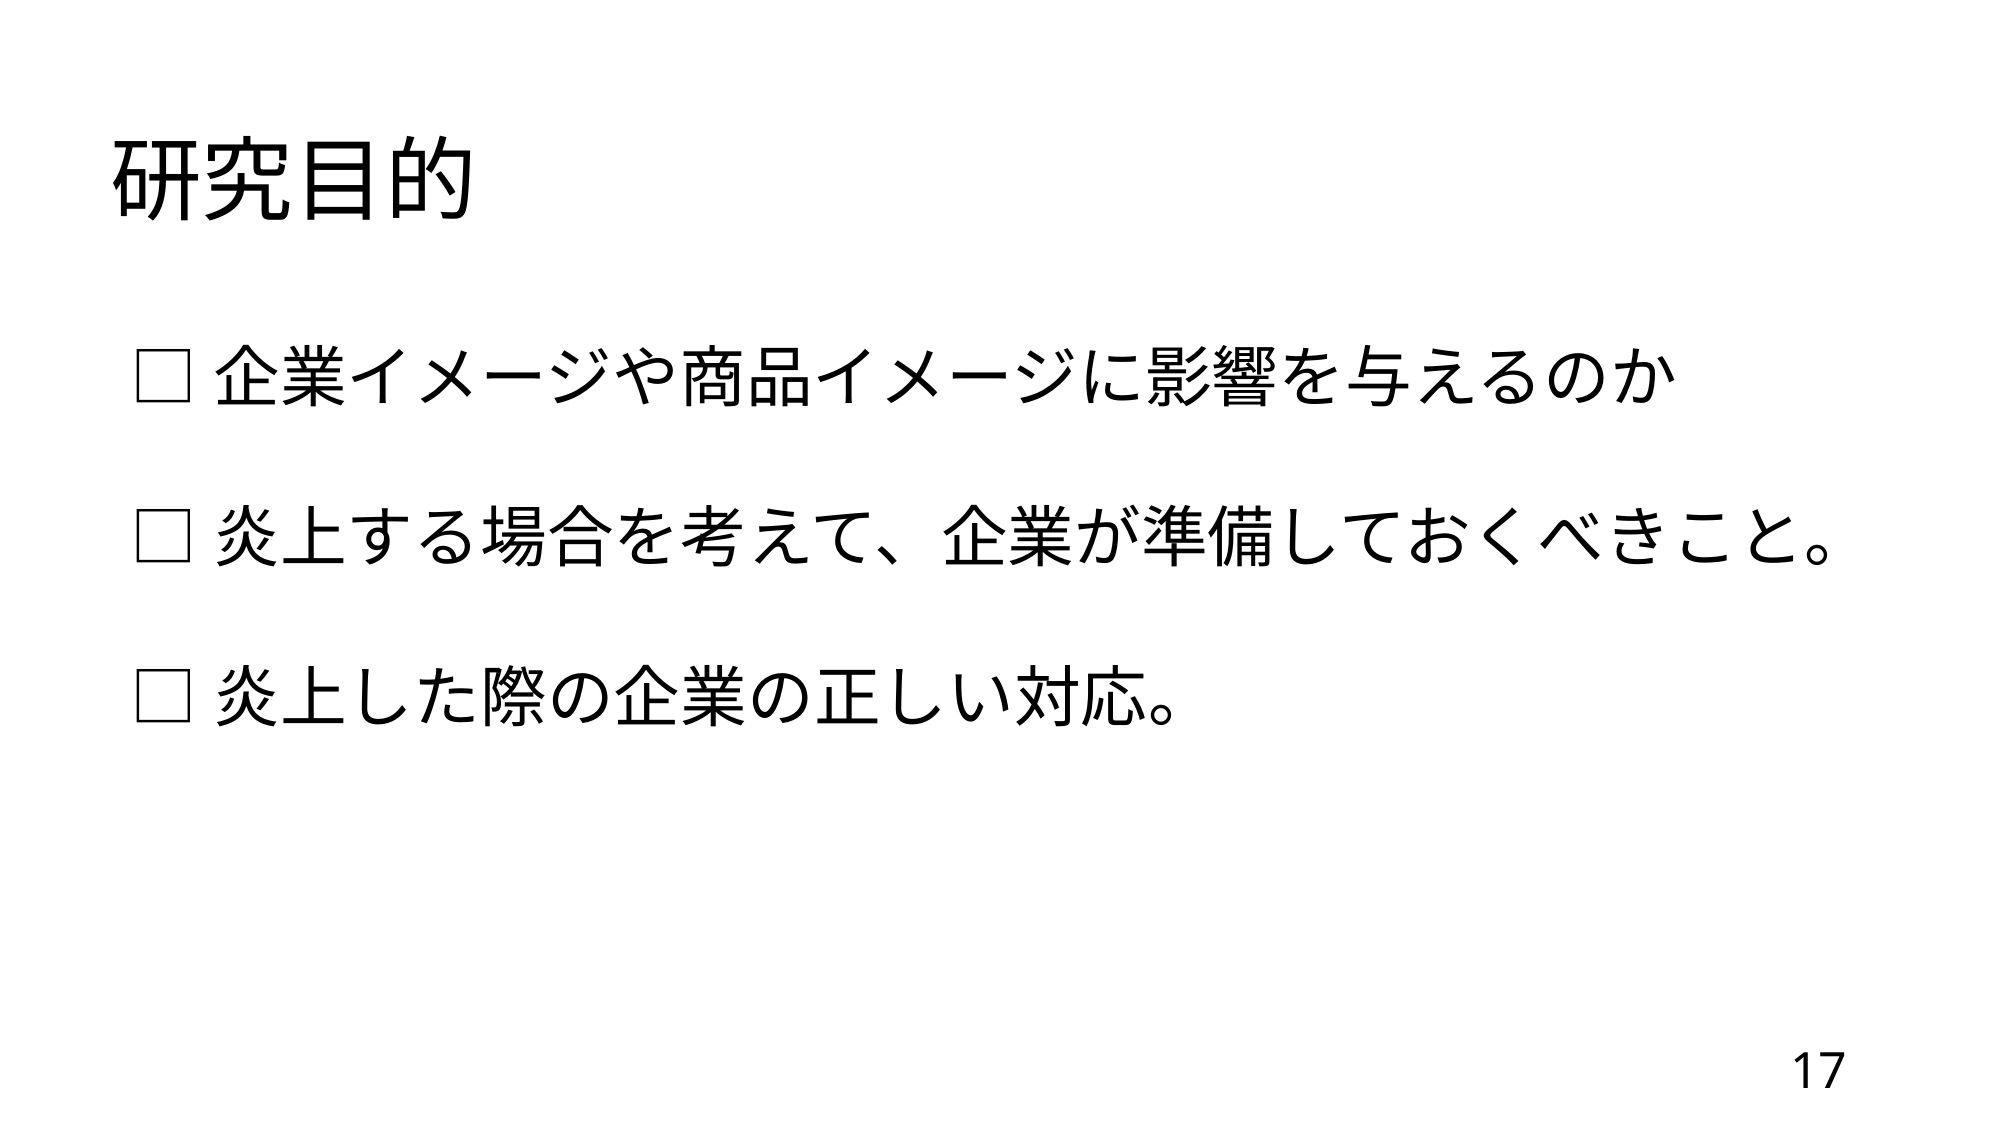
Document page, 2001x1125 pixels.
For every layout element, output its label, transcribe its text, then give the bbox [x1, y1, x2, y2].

slide_number 17 [1412, 1042, 1863, 1103]
text_box □企業イメージや商品イメージに影響を与えるのか □炎上する場合を考えて、企業が準備しておくべきこと。 □炎上した際の企業の正しい対応。 [116, 327, 1898, 942]
title 研究目的 [95, 74, 1821, 293]
